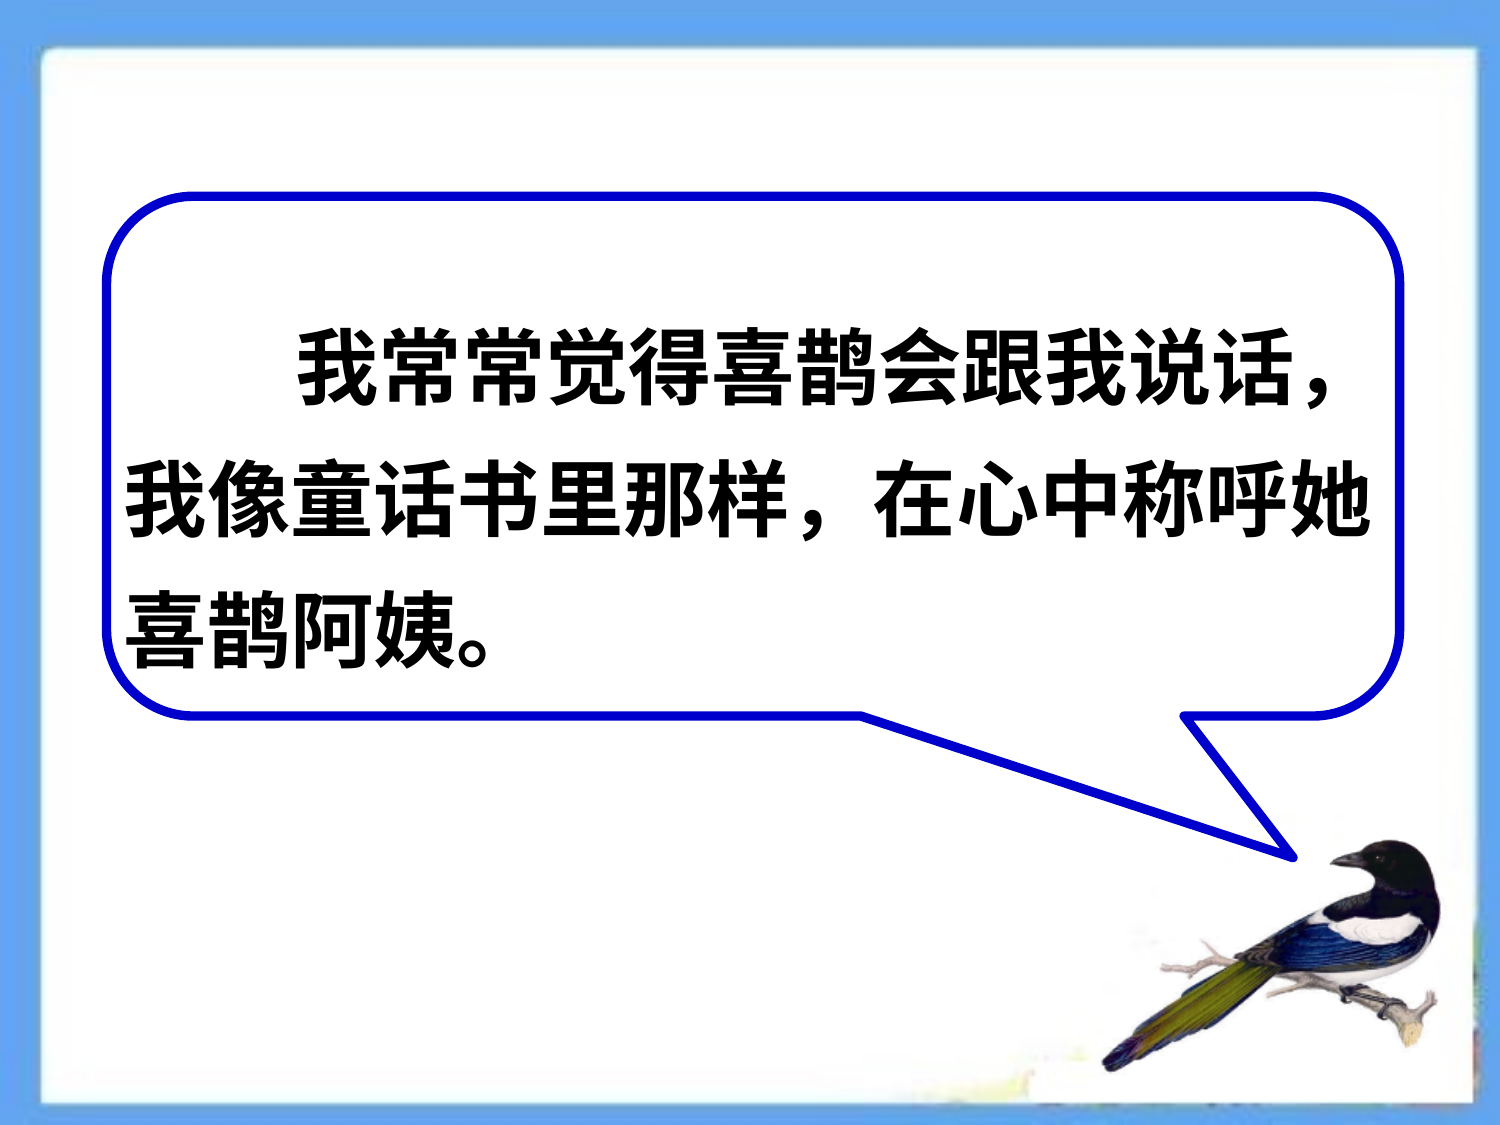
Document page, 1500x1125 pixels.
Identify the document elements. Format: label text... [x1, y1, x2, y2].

text_box 我常常觉得喜鹊会跟我说话，我像童话书里那样，在心中称呼她喜鹊阿姨。 [109, 277, 1400, 817]
picture [0, 0, 1500, 1125]
text_box [104, 194, 1402, 658]
